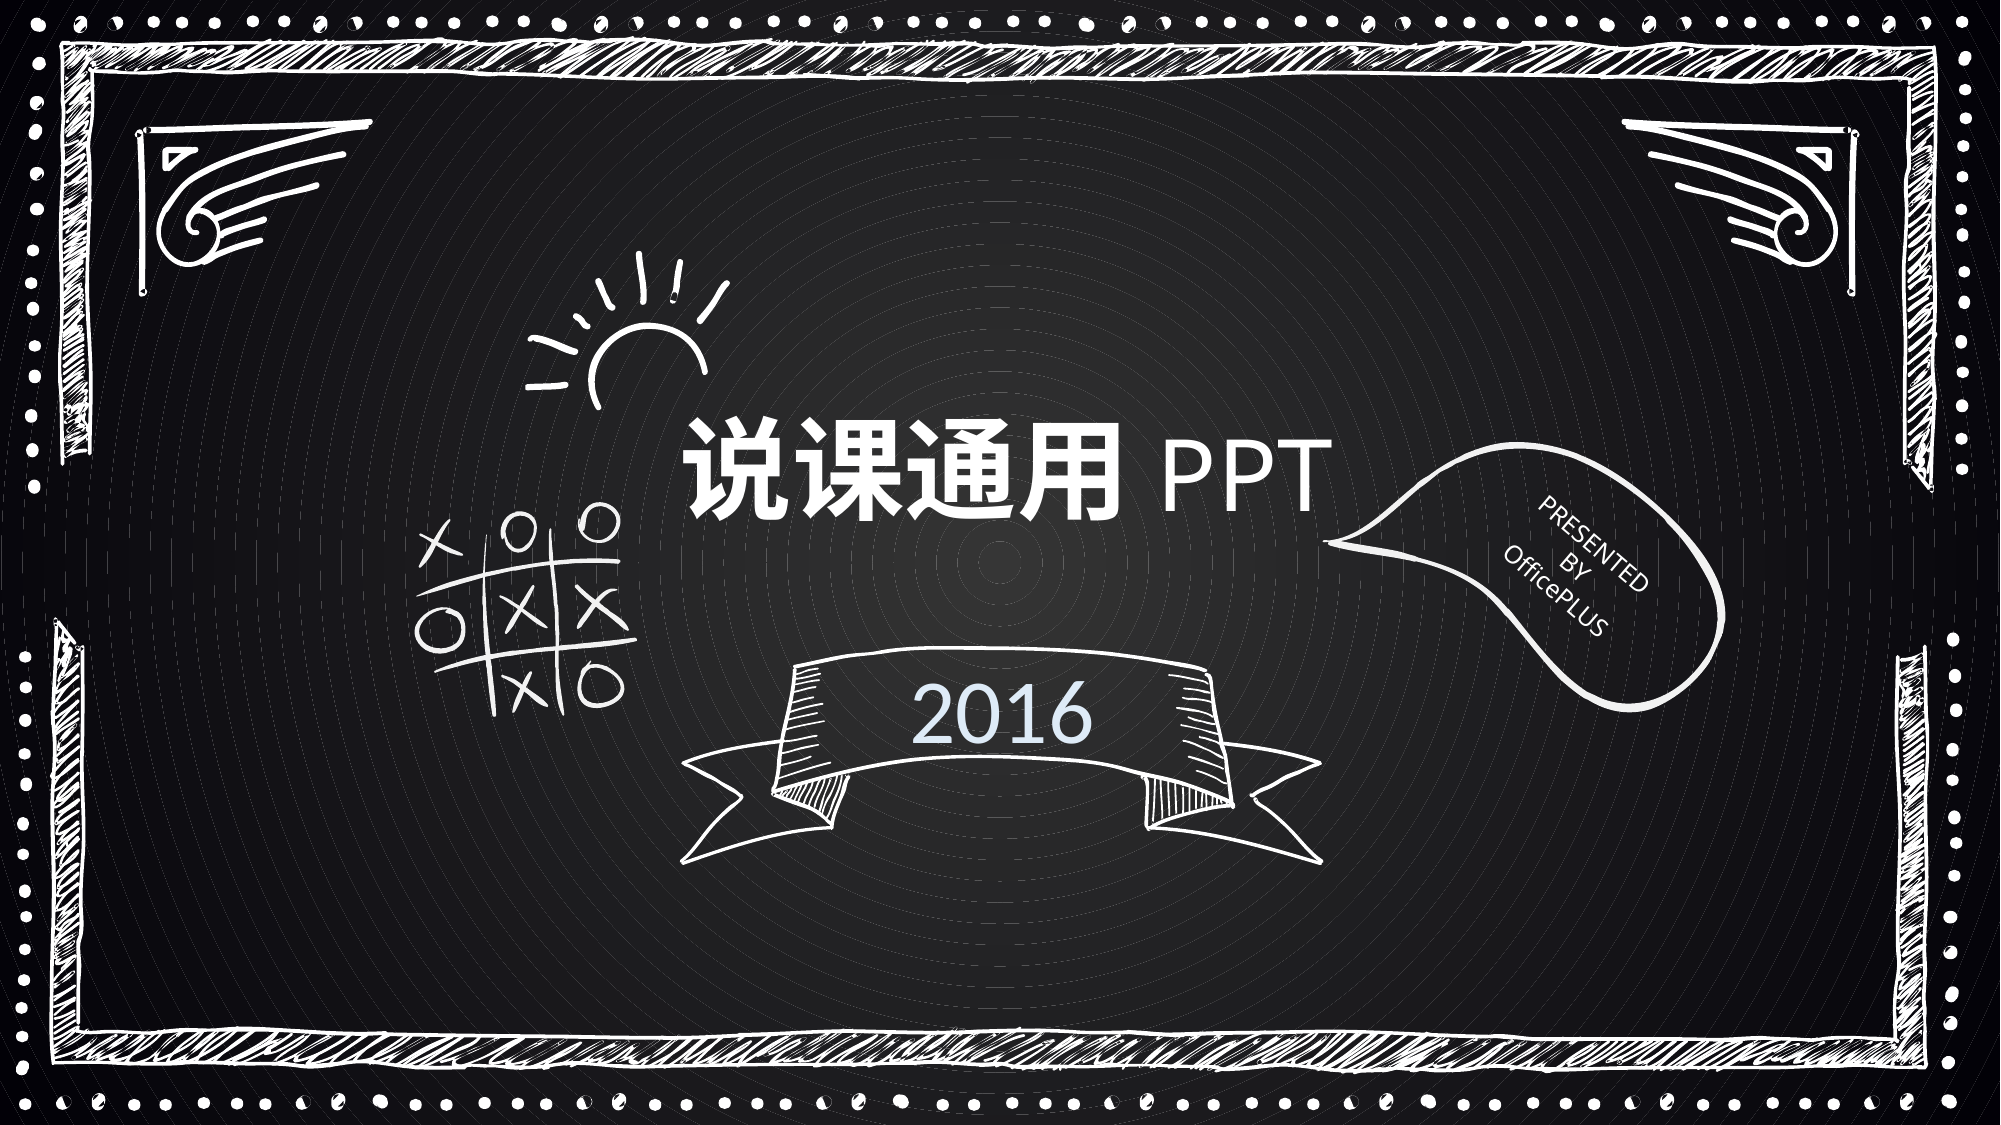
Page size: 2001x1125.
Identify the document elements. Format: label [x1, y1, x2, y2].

picture [413, 501, 637, 717]
text_box [15, 15, 1973, 1111]
picture [133, 118, 374, 298]
picture [1620, 118, 1861, 298]
picture [679, 646, 1324, 865]
picture [1335, 444, 1739, 668]
picture [525, 250, 731, 411]
